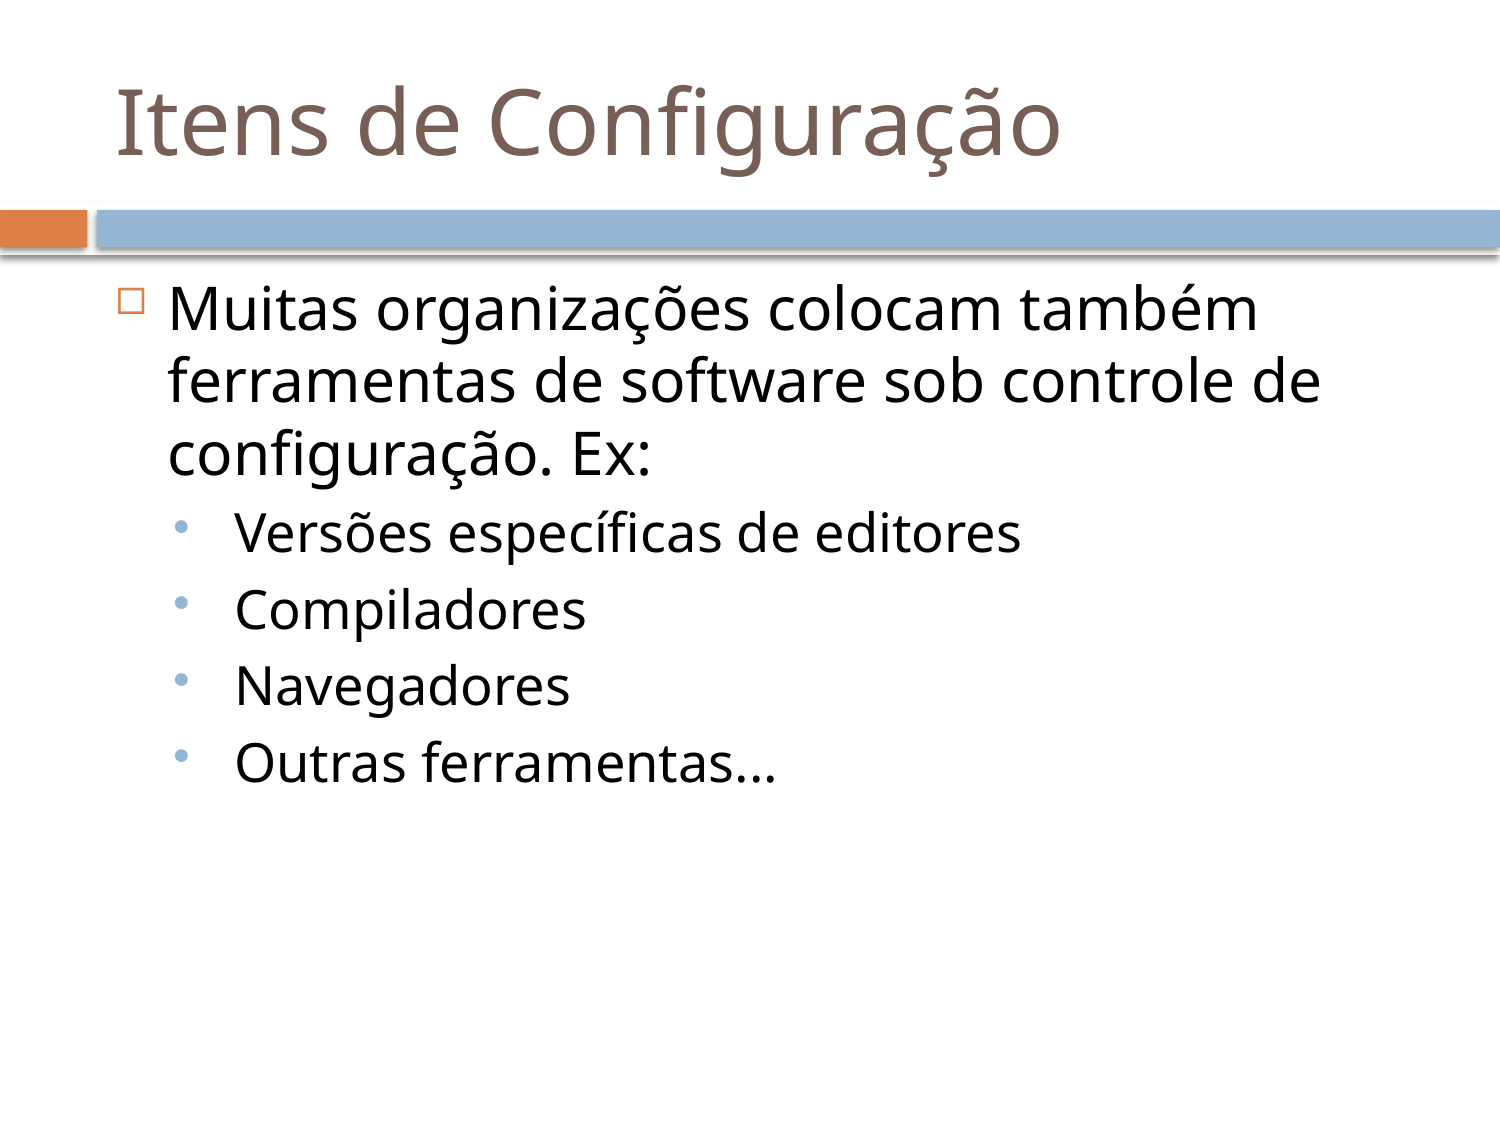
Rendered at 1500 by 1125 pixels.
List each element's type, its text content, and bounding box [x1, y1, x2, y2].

title Itens de Configuração [100, 37, 1438, 200]
list Muitas organizações colocam também ferramentas de software sob controle de configuração. Ex: Versões específicas de editores Compiladores Navegadores Outras ferramentas... [100, 262, 1438, 1000]
